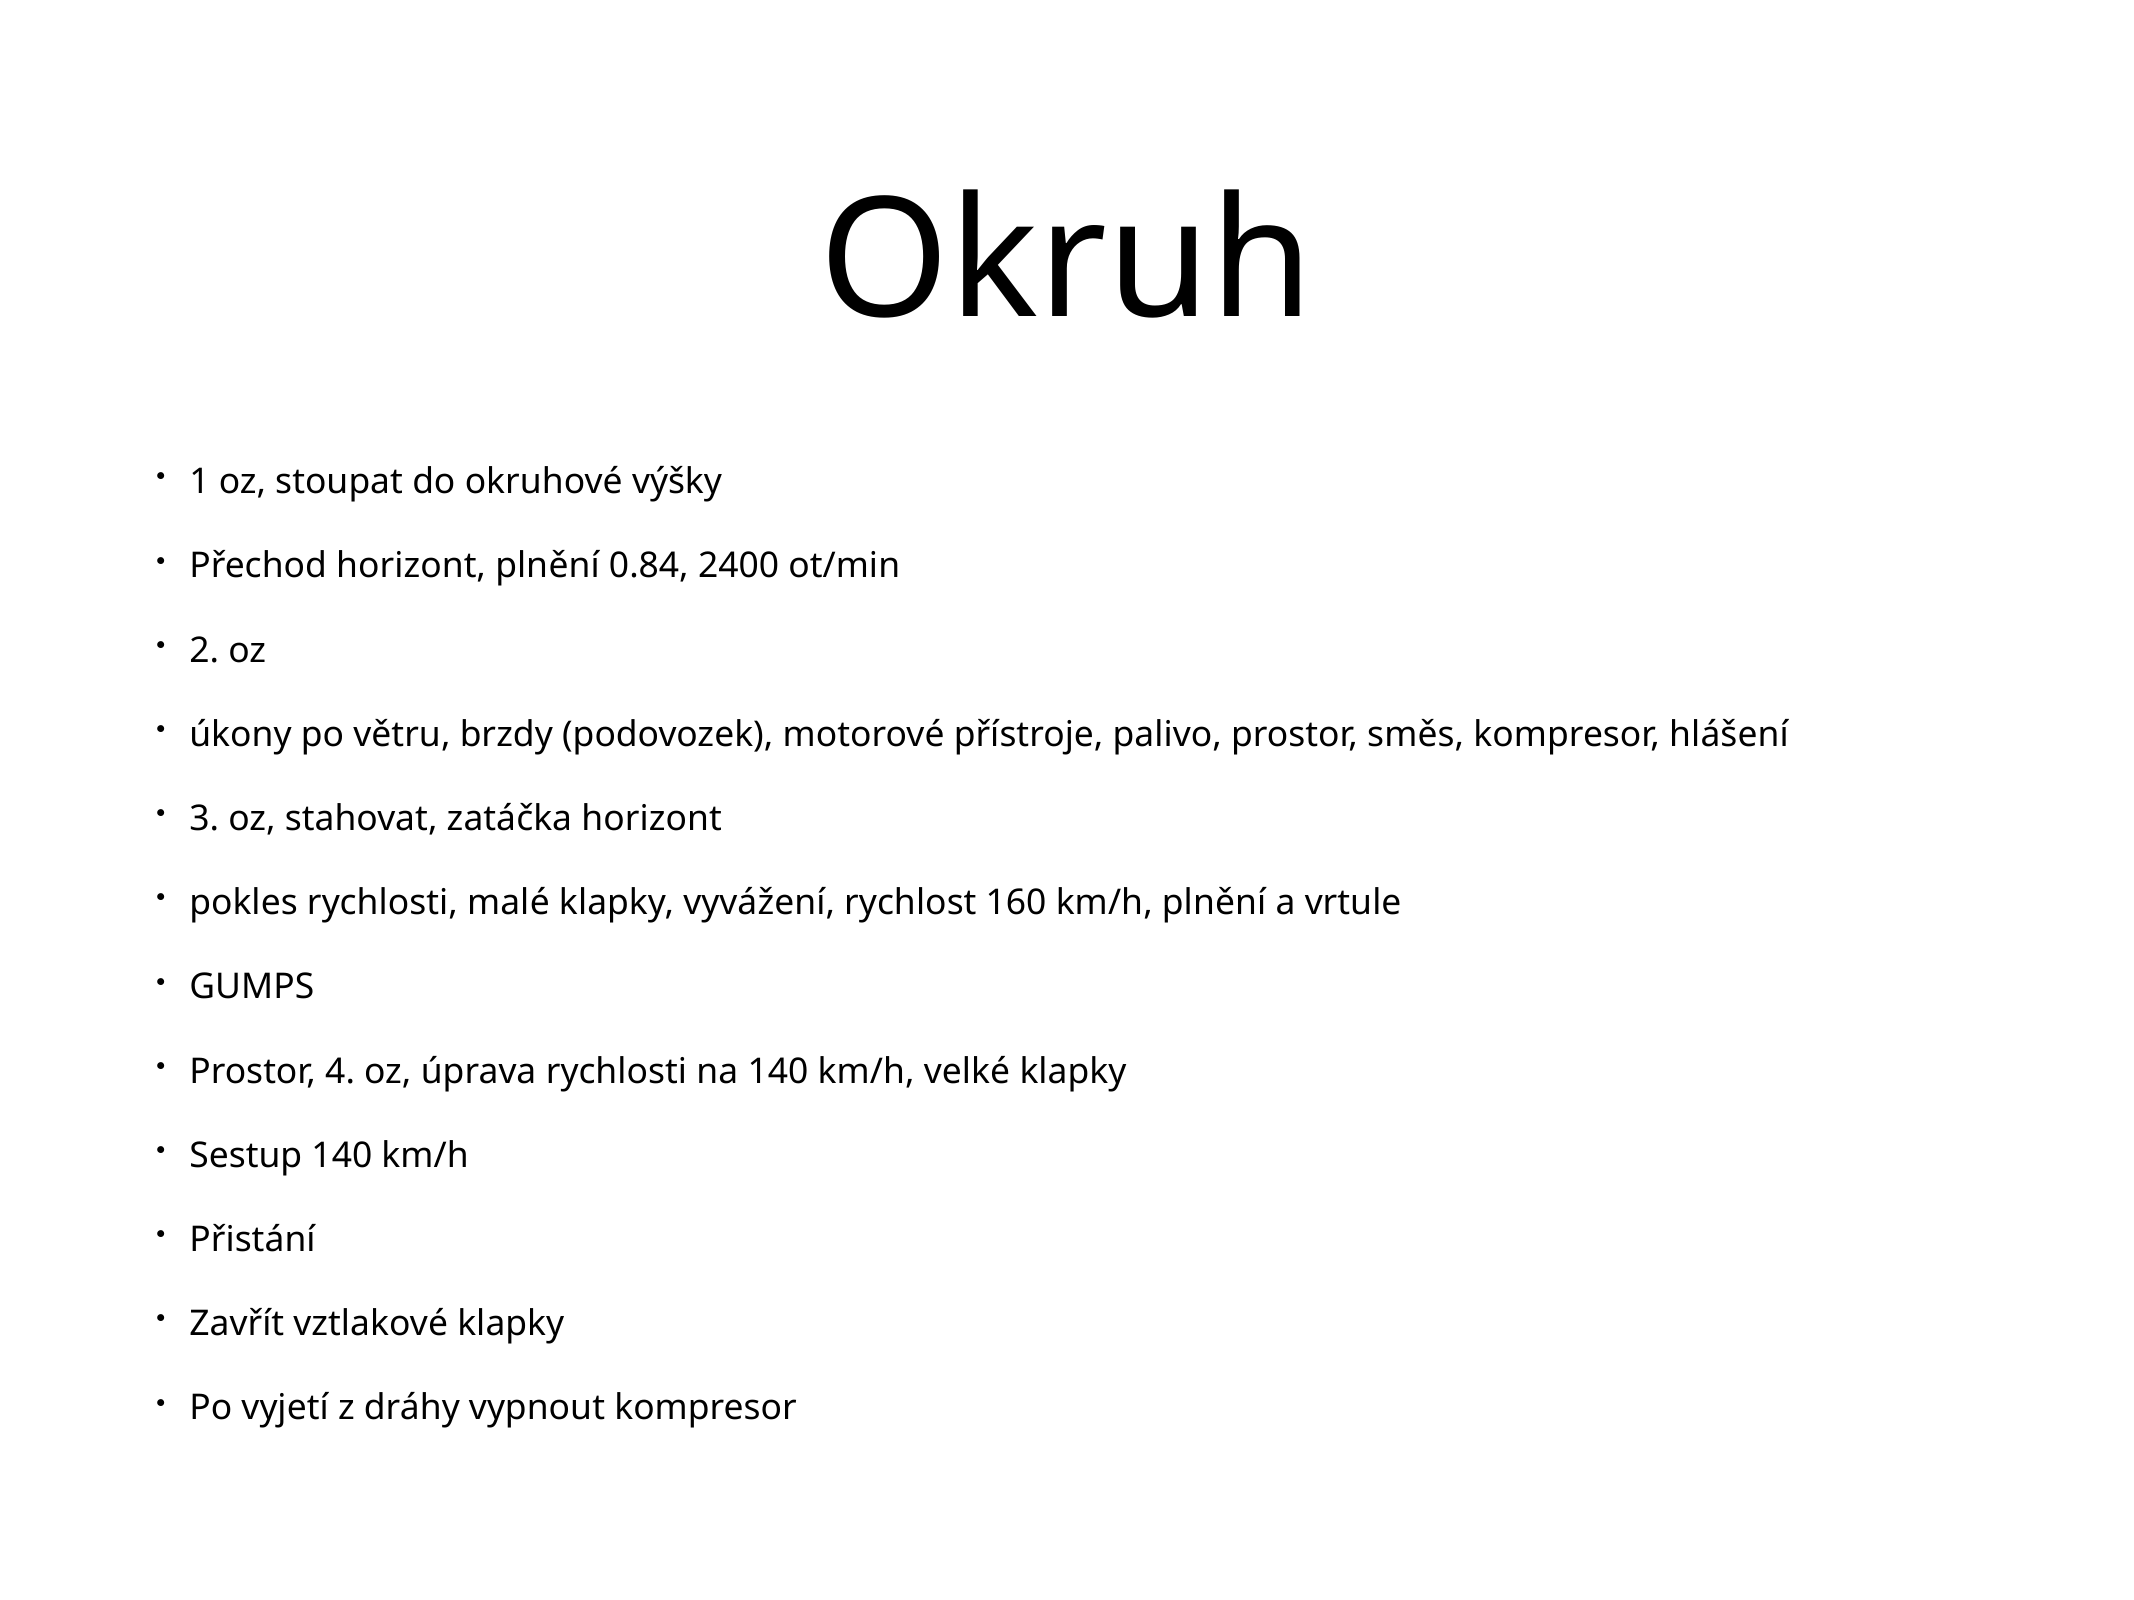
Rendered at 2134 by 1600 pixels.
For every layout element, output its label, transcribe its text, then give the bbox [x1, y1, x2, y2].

title Okruh [155, 72, 1978, 426]
list 1 oz, stoupat do okruhové výšky Přechod horizont, plnění 0.84, 2400 ot/min 2. oz úkony po větru, brzdy (podovozek), motorové přístroje, palivo, prostor, směs, kompresor, hlášení 3. oz, stahovat, zatáčka horizont pokles rychlosti, malé klapky, vyvážení, rychlost 160 km/h, plnění a vrtule GUMPS Prostor, 4. oz, úprava rychlosti na 140 km/h, velké klapky Sestup 140 km/h Přistání Zavřít vztlakové klapky Po vyjetí z dráhy vypnout kompresor [155, 426, 1978, 1459]
